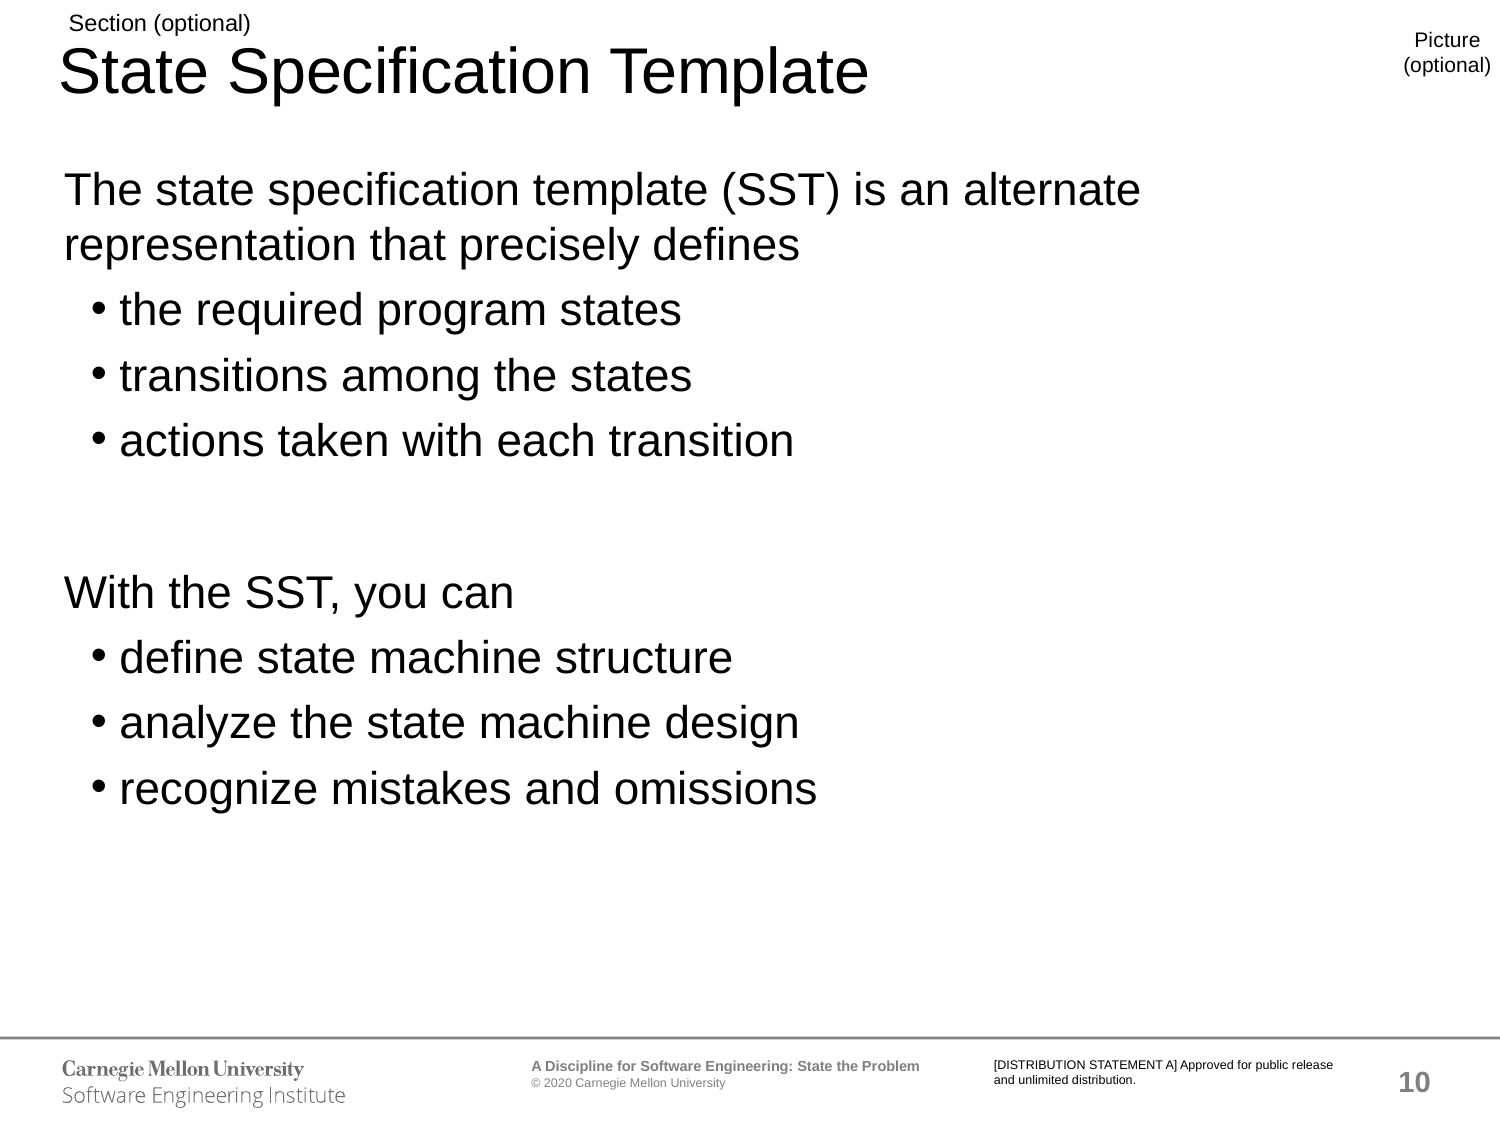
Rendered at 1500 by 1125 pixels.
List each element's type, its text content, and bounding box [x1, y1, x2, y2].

title State Specification Template [59, 37, 935, 130]
list The state specification template (SST) is an alternate representation that precisely defines the required program states transitions among the states actions taken with each transition With the SST, you can define state machine structure analyze the state machine design recognize mistakes and omissions [63, 159, 1356, 1026]
